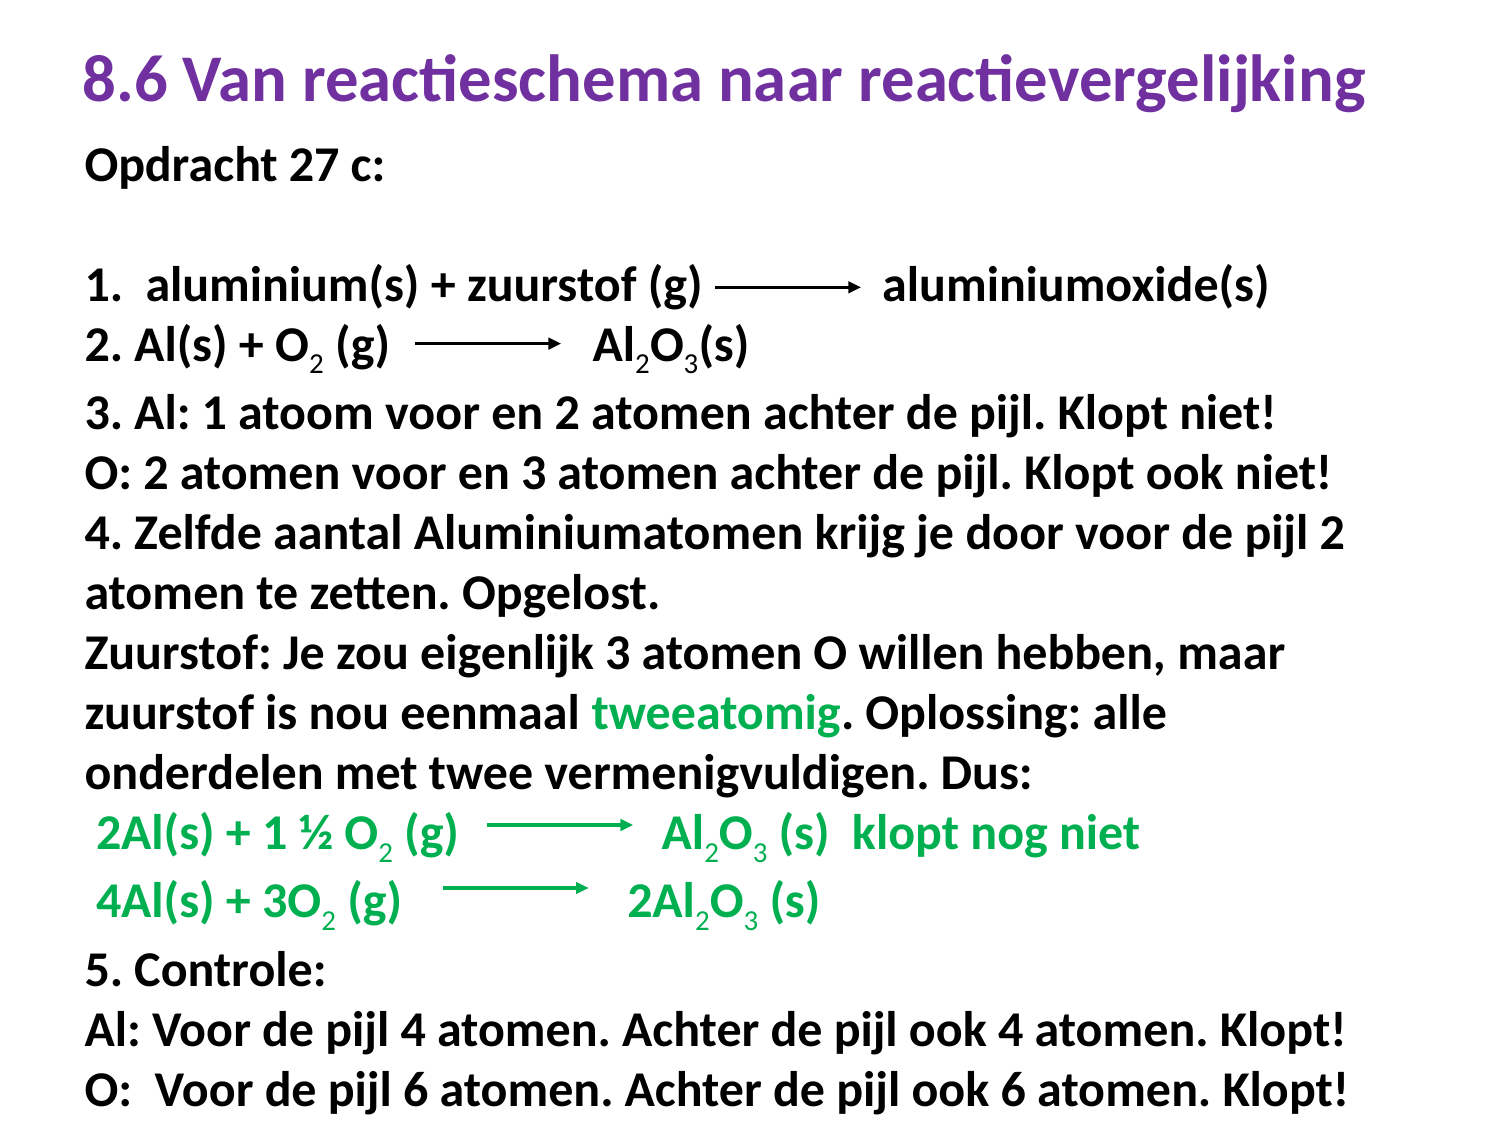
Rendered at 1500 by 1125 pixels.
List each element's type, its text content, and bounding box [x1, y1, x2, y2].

title 8.6 Van reactieschema naar reactievergelijking [67, 26, 1466, 125]
text_box Opdracht 27 c: 1. aluminium(s) + zuurstof (g) aluminiumoxide(s) 2. Al(s) + O2 (g) Al2O3(s) 3. Al: 1 atoom voor en 2 atomen achter de pijl. Klopt niet! O: 2 atomen voor en 3 atomen achter de pijl. Klopt ook niet! 4. Zelfde aantal Aluminiumatomen krijg je door voor de pijl 2 atomen te zetten. Opgelost. Zuurstof: Je zou eigenlijk 3 atomen O willen hebben, maar zuurstof is nou eenmaal tweeatomig. Oplossing: alle onderdelen met twee vermenigvuldigen. Dus: 2Al(s) + 1 ½ O2 (g) Al2O3 (s) klopt nog niet 4Al(s) + 3O2 (g) 2Al2O3 (s) 5. Controle: Al: Voor de pijl 4 atomen. Achter de pijl ook 4 atomen. Klopt! O: Voor de pijl 6 atomen. Achter de pijl ook 6 atomen. Klopt! [69, 123, 1415, 1124]
